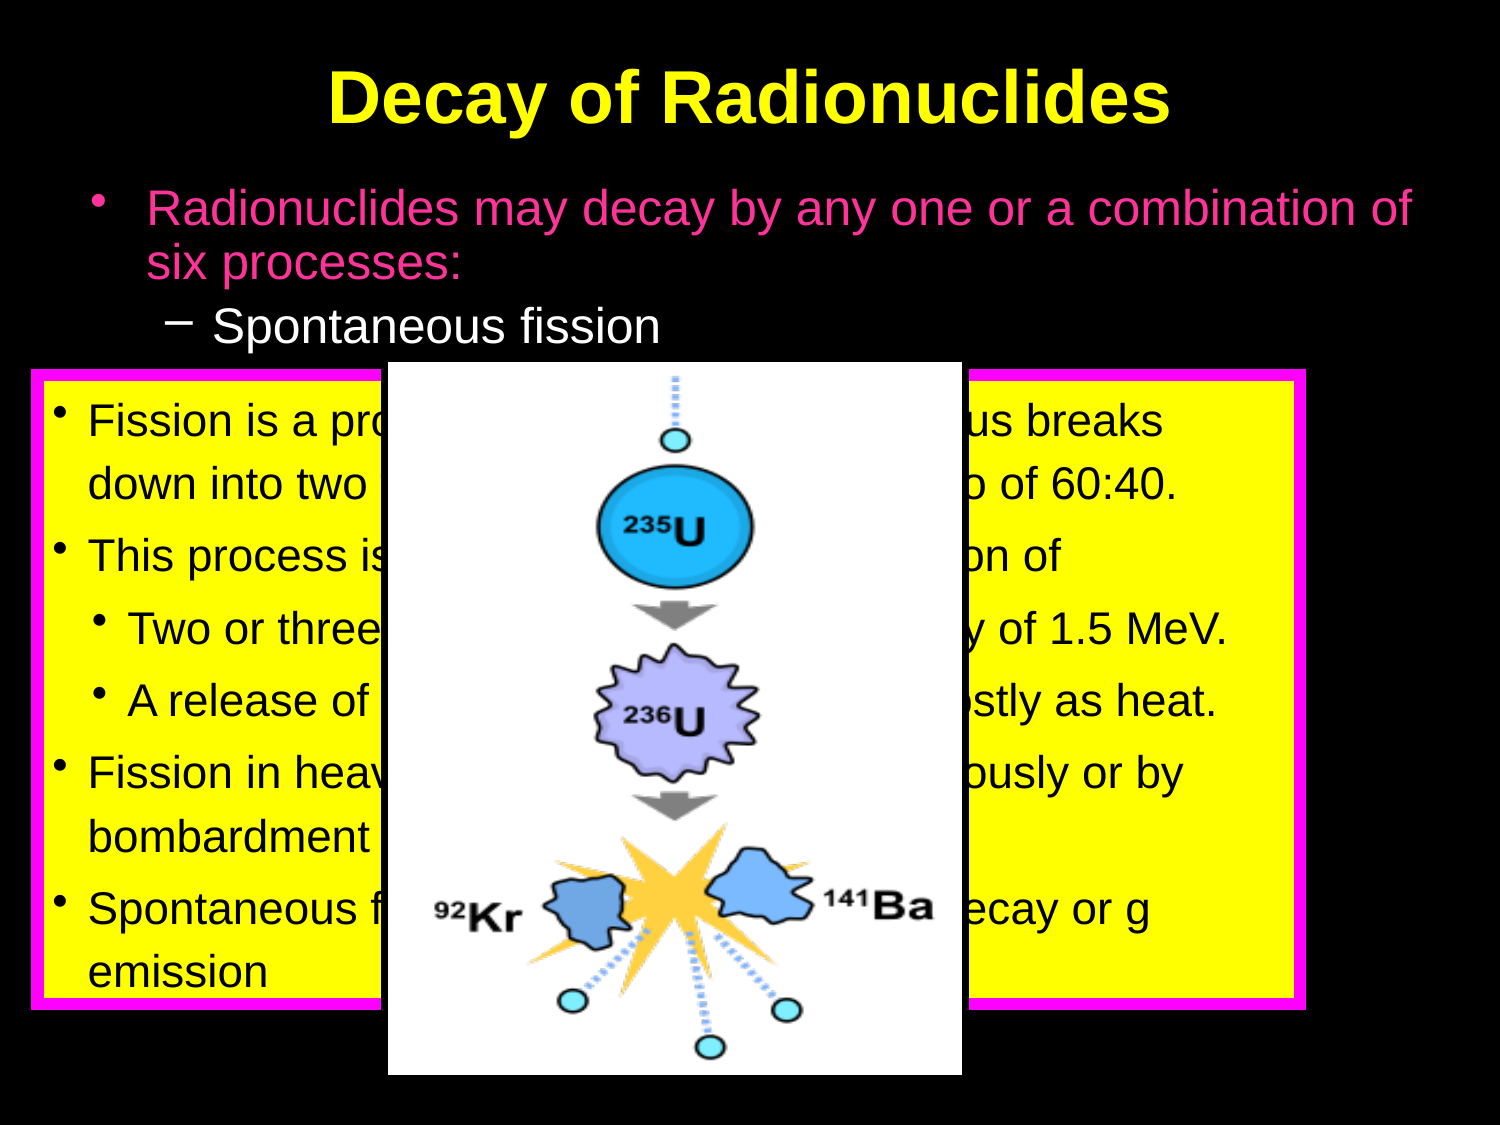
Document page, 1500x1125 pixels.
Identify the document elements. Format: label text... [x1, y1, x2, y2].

text_box Fission is a process in which a heavy nucleus breaks down into two fragments typically in the ratio of 60:40. This process is accompanied by the emission of Two or three neutrons with a mean energy of 1.5 MeV. A release of 200 MeV energy appears mostly as heat. Fission in heavy nuclei can occur spontaneously or by bombardment with energetic particles. Spontaneous fission is an alternative to a decay or g emission [37, 375, 381, 1005]
text_box Fission is a process in which a heavy nucleus breaks down into two fragments typically in the ratio of 60:40. This process is accompanied by the emission of Two or three neutrons with a mean energy of 1.5 MeV. A release of 200 MeV energy appears mostly as heat. Fission in heavy nuclei can occur spontaneously or by bombardment with energetic particles. Spontaneous fission is an alternative to a decay or g emission [969, 375, 1300, 1005]
picture [387, 362, 963, 1076]
list Radionuclides may decay by any one or a combination of six processes: Spontaneous fission [74, 174, 1463, 376]
title Decay of Radionuclides [112, 0, 1388, 174]
